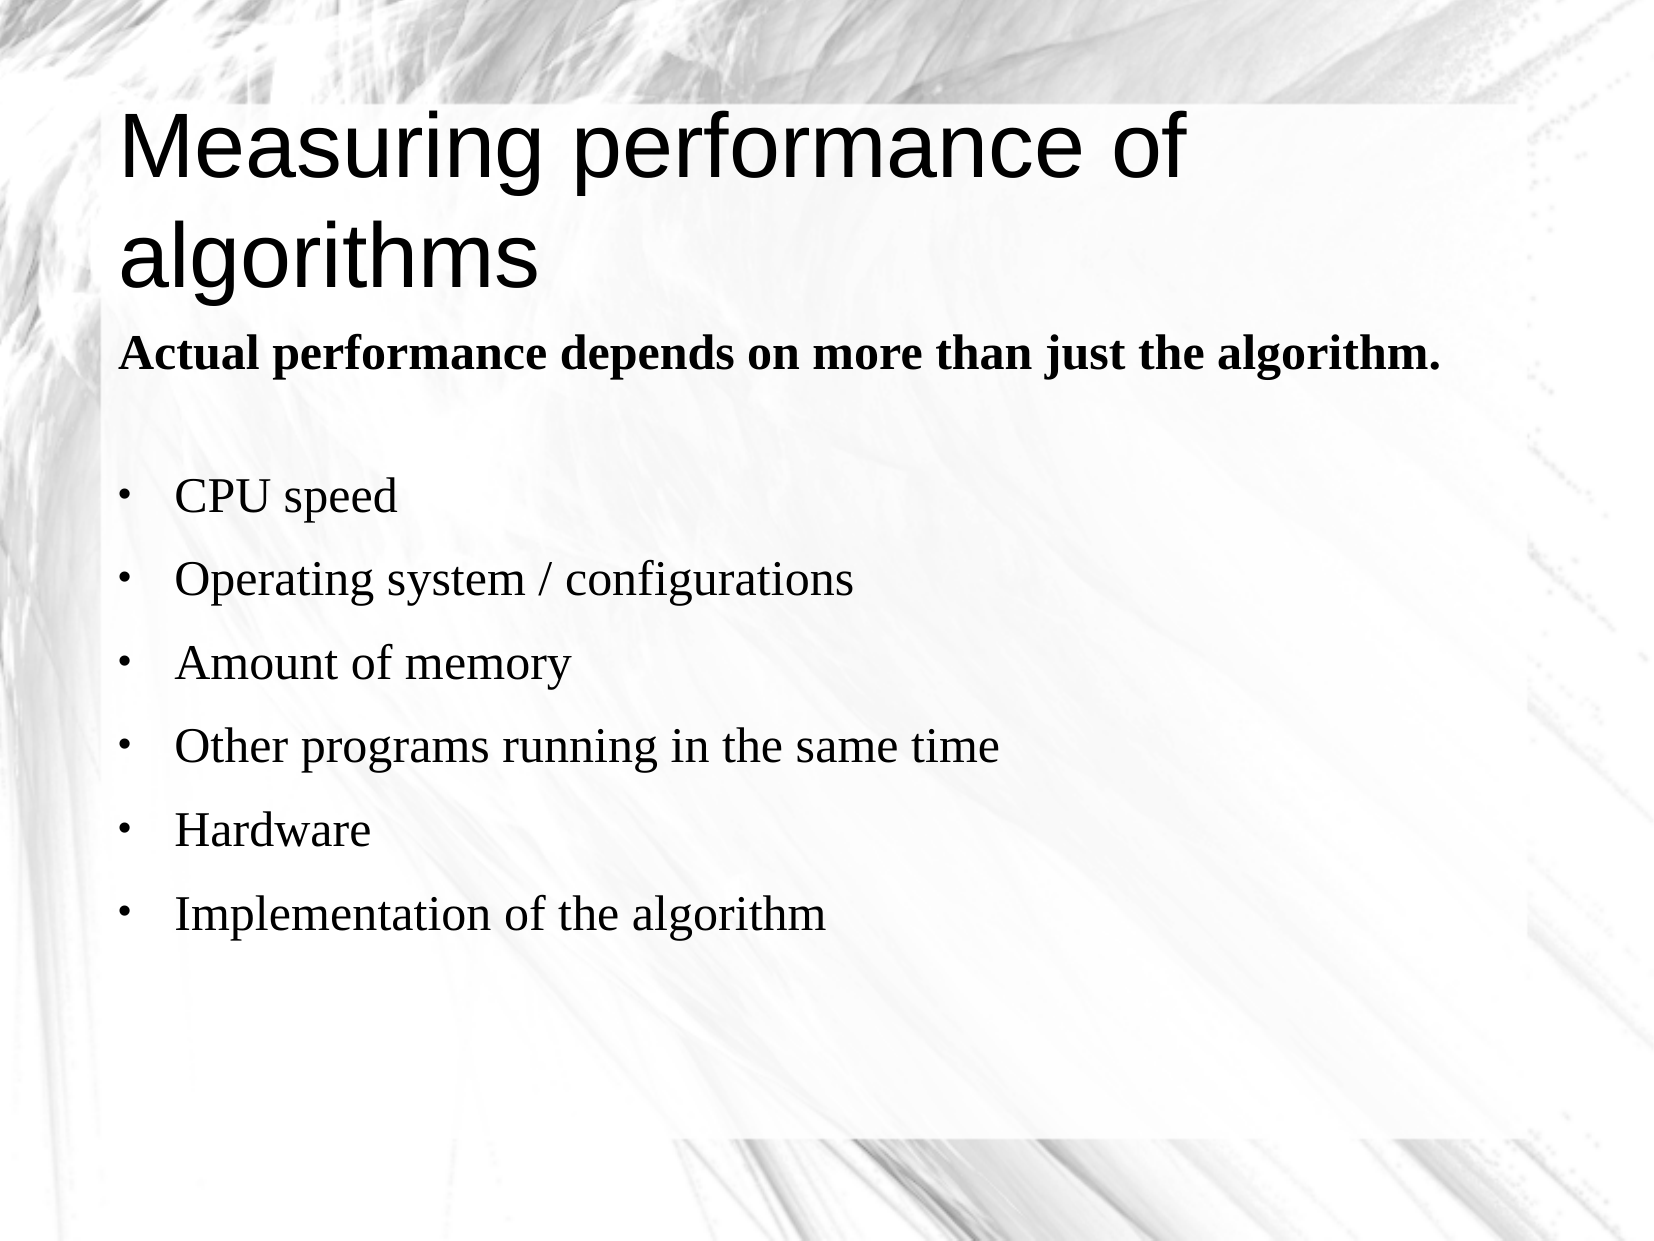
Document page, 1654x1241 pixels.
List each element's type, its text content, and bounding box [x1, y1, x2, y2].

picture [0, 0, 1654, 1241]
list Actual performance depends on more than just the algorithm. CPU speed Operating system / configurations Amount of memory Other programs running in the same time Hardware Implementation of the algorithm [118, 319, 1571, 1109]
text_box Measuring performance of algorithms [118, 93, 1535, 299]
